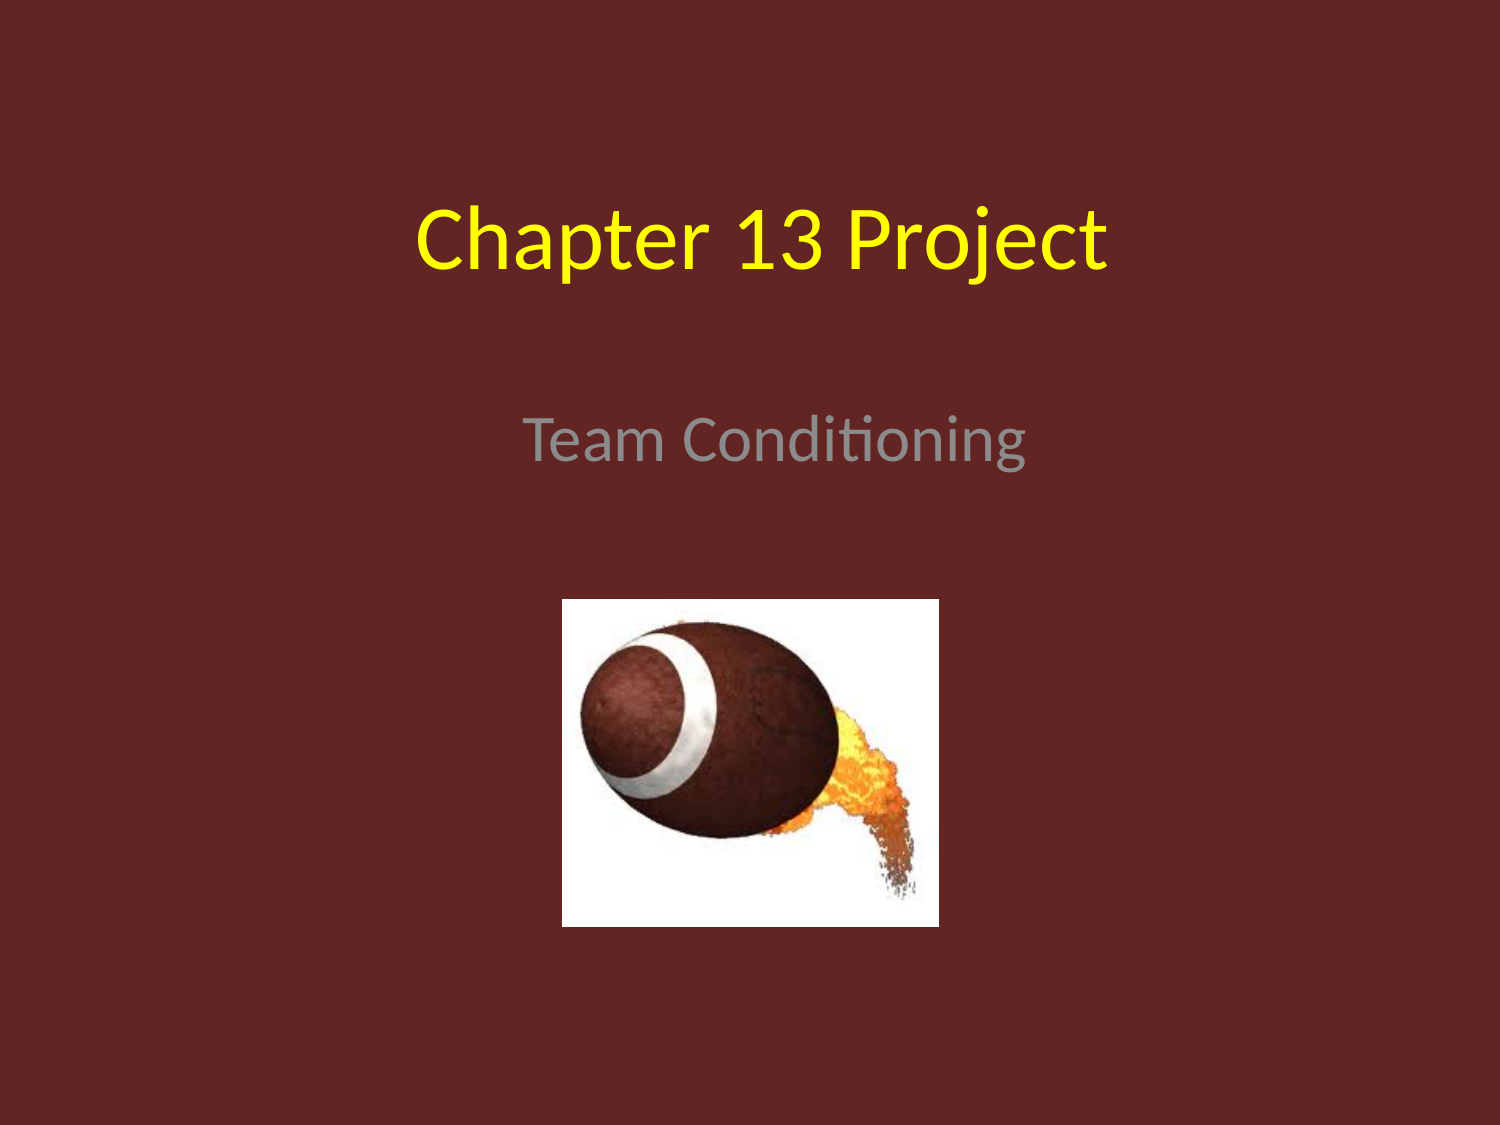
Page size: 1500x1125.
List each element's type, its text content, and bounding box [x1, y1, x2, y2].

picture [562, 599, 940, 927]
subtitle Team Conditioning [249, 387, 1300, 675]
title Chapter 13 Project [125, 112, 1400, 354]
